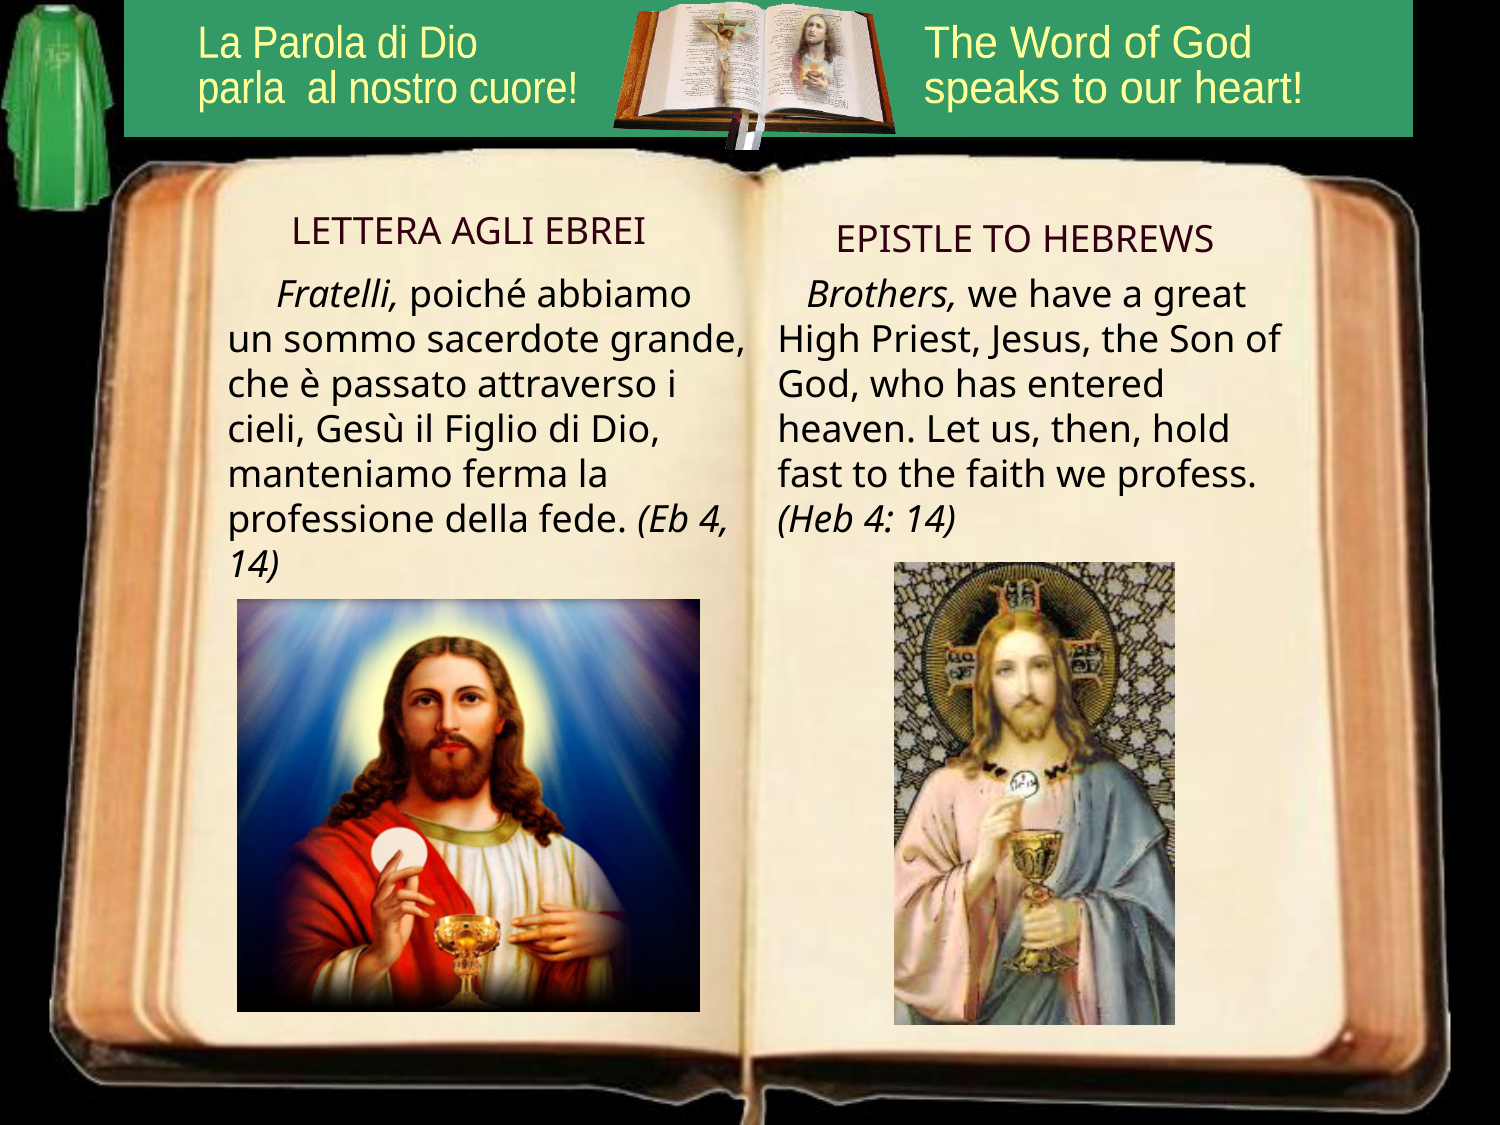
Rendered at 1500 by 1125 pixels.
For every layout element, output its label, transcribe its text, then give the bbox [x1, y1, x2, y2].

title EPISTLE TO HEBREWS [687, 200, 1363, 275]
text_box Brothers, we have a great High Priest, Jesus, the Son of God, who has entered heaven. Let us, then, hold fast to the faith we profess. (Heb 4: 14) [762, 262, 1313, 548]
text_box LETTERA AGLI EBREI [212, 199, 725, 260]
text_box [900, 0, 1413, 137]
text_box [124, 0, 599, 137]
picture [0, 0, 1500, 1125]
text_box Fratelli, poiché abbiamo un sommo sacerdote grande, che è passato attraverso i cieli, Gesù il Figlio di Dio, manteniamo ferma la professione della fede. (Eb 4, 14) [212, 262, 763, 593]
